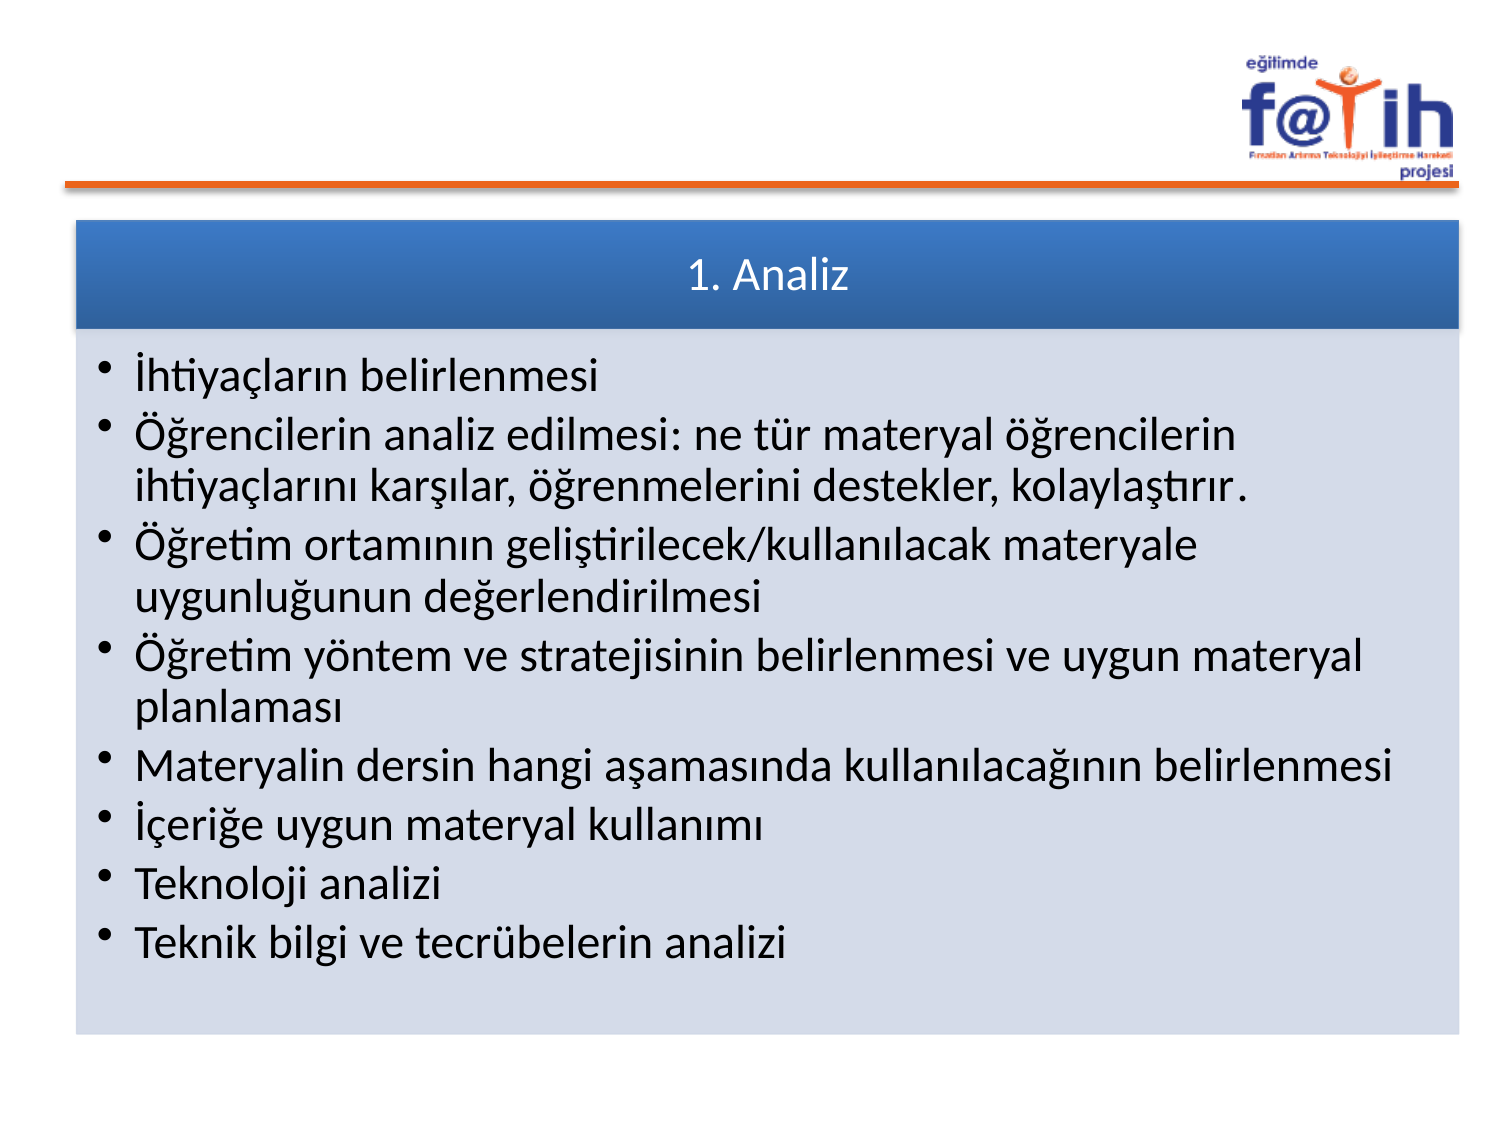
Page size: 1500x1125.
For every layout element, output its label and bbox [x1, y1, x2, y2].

picture [1242, 54, 1453, 182]
text_box [76, 195, 1459, 1059]
